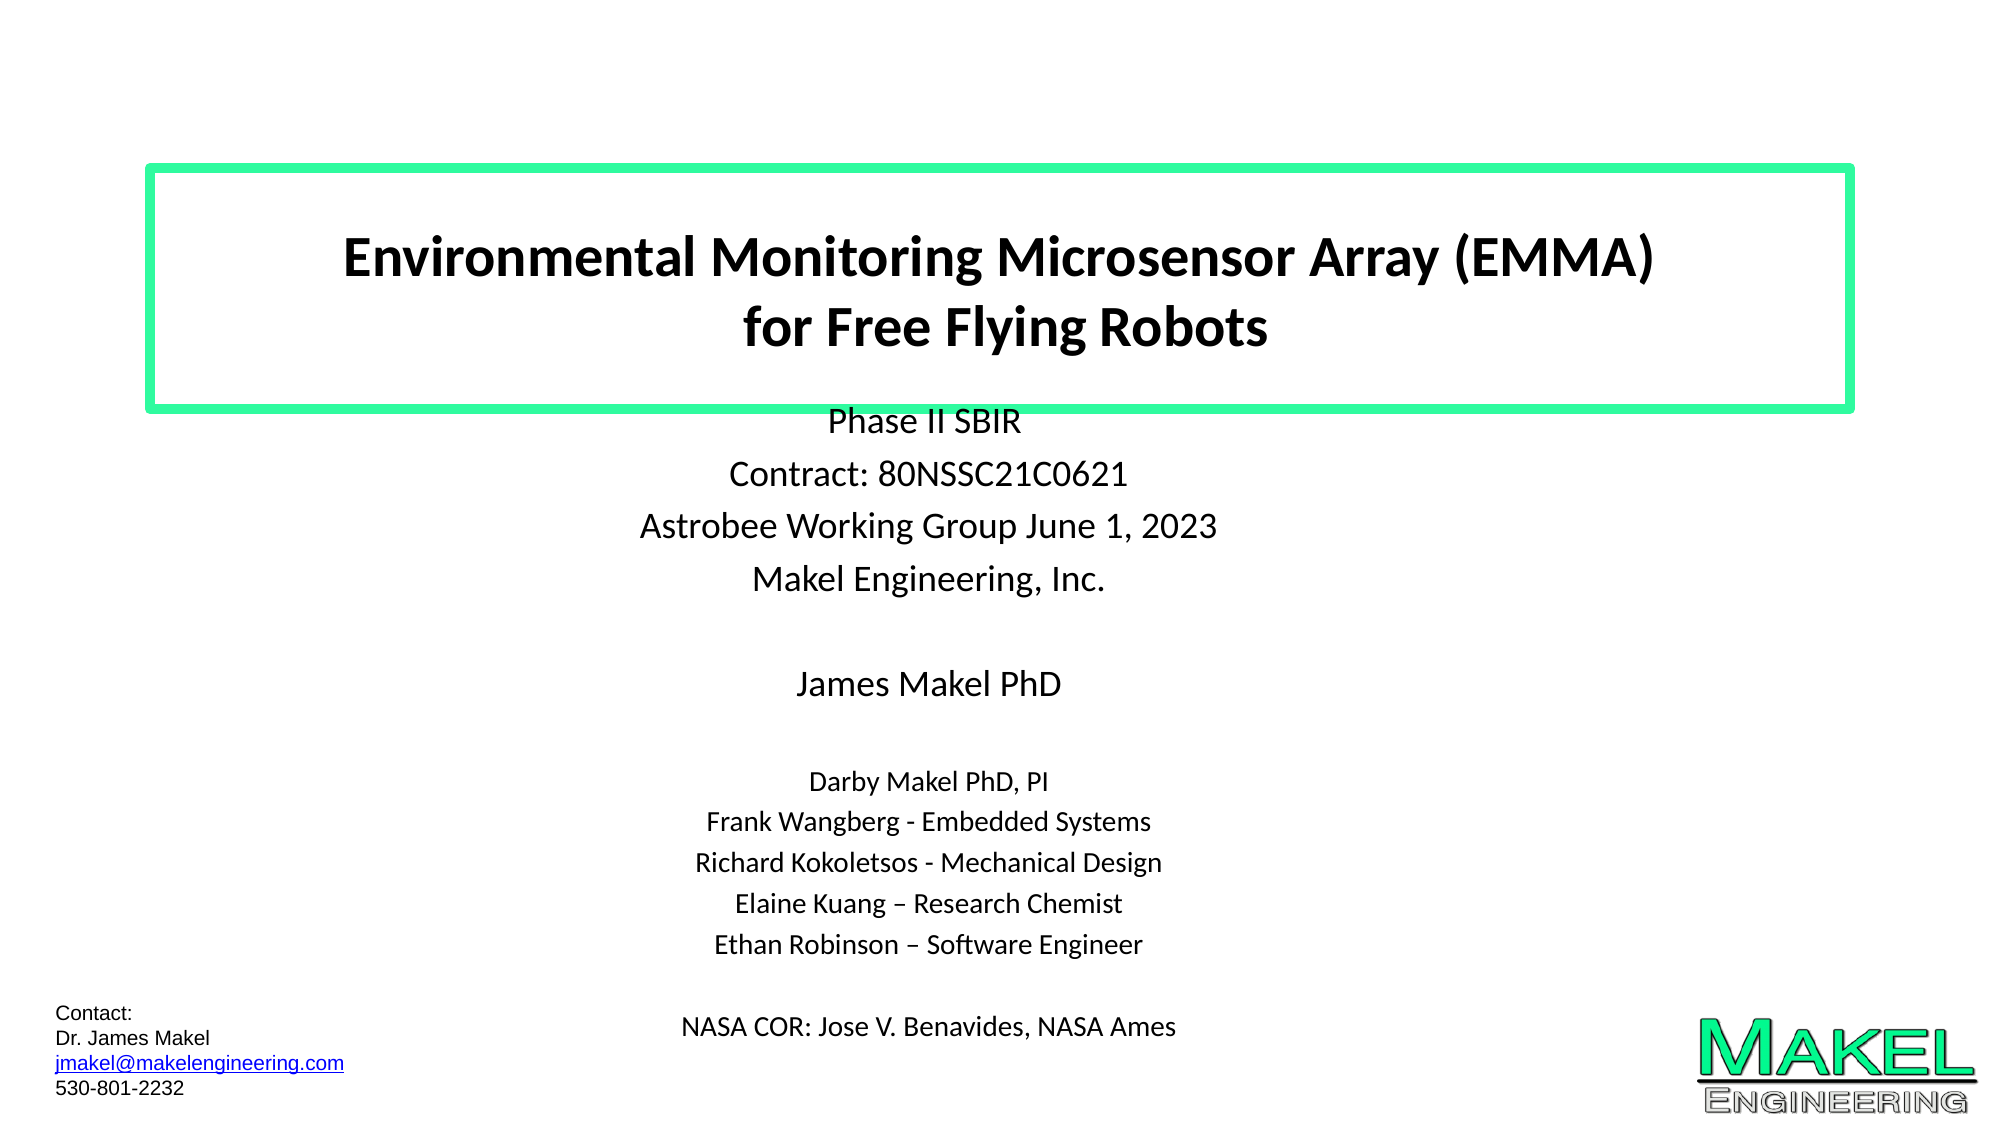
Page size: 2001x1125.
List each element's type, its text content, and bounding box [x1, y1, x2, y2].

subtitle Phase II SBIR Contract: 80NSSC21C0621 Astrobee Working Group June 1, 2023 Makel Engineering, Inc. James Makel PhD Darby Makel PhD, PI Frank Wangberg - Embedded Systems Richard Kokoletsos - Mechanical Design Elaine Kuang – Research Chemist Ethan Robinson – Software Engineer NASA COR: Jose V. Benavides, NASA Ames [403, 388, 1455, 1014]
picture [1679, 1013, 1993, 1120]
title Environmental Monitoring Microsensor Array (EMMA) for Free Flying Robots [145, 163, 1855, 414]
text_box Contact: Dr. James Makel jmakel@makelengineering.com 530-801-2232 [40, 992, 710, 1108]
